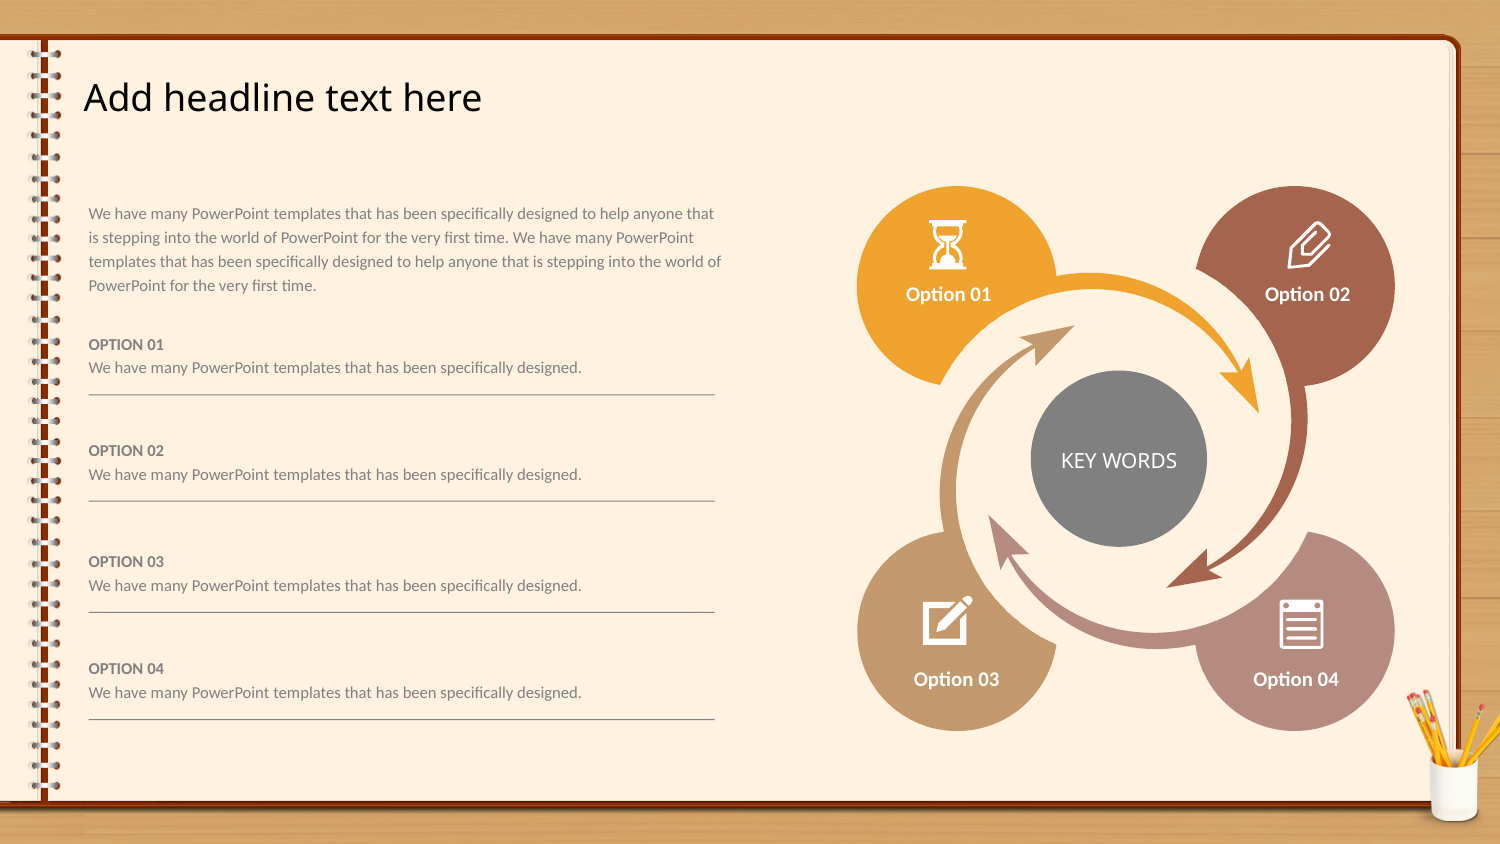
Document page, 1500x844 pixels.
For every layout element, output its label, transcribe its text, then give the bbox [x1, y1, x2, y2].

text_box [988, 514, 1395, 731]
text_box OPTION 01 We have many PowerPoint templates that has been specifically designed. [88, 329, 715, 378]
text_box We have many PowerPoint templates that has been specifically designed to help anyone that is stepping into the world of PowerPoint for the very first time. We have many PowerPoint templates that has been specifically designed to help anyone that is stepping into the world of PowerPoint for the very first time. [88, 199, 727, 296]
text_box [922, 601, 967, 645]
text_box Add headline text here [83, 74, 604, 120]
text_box [1287, 221, 1332, 269]
text_box [856, 186, 1260, 414]
text_box Option 02 [1254, 280, 1361, 306]
text_box Option 01 [895, 280, 1002, 306]
text_box Option 03 [903, 665, 1010, 691]
text_box [962, 595, 973, 606]
text_box [857, 325, 1075, 732]
text_box KEY WORDS [1045, 447, 1193, 473]
text_box [1166, 186, 1395, 588]
text_box [1279, 599, 1324, 649]
text_box [1030, 370, 1208, 547]
text_box OPTION 02 We have many PowerPoint templates that has been specifically designed. [88, 435, 715, 484]
text_box OPTION 04 We have many PowerPoint templates that has been specifically designed. [88, 654, 715, 703]
text_box OPTION 03 We have many PowerPoint templates that has been specifically designed. [88, 546, 715, 595]
text_box Option 04 [1242, 665, 1349, 691]
picture [0, 0, 1500, 844]
text_box [929, 220, 967, 270]
